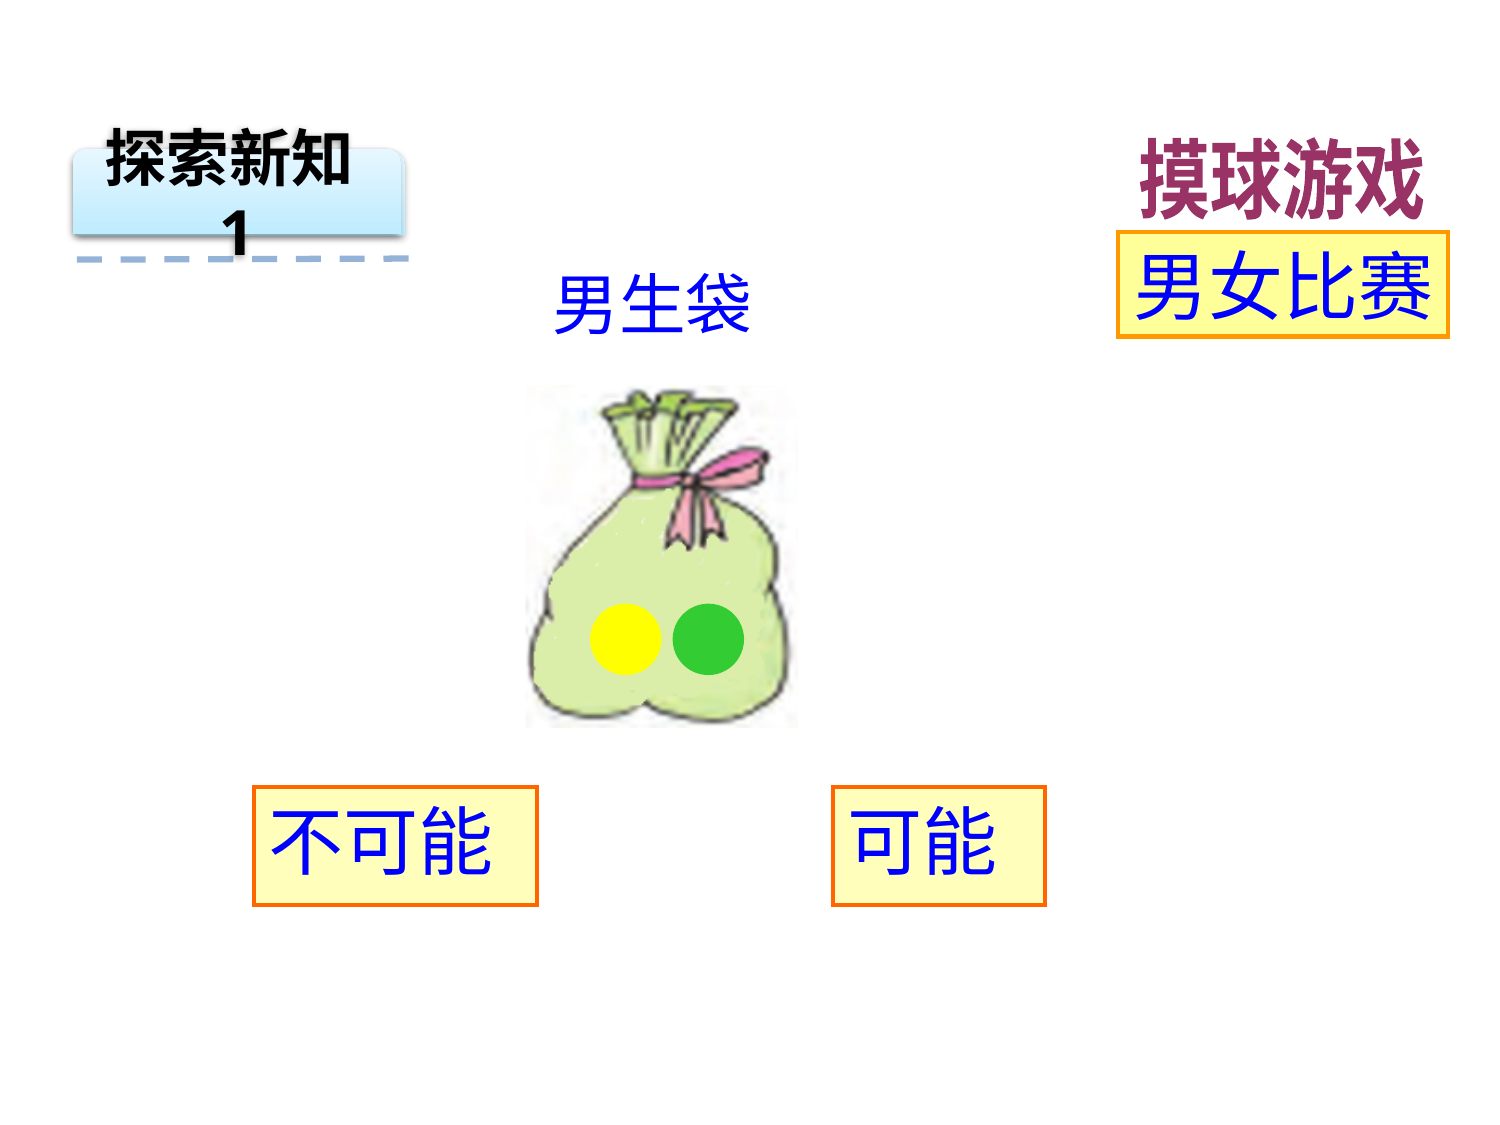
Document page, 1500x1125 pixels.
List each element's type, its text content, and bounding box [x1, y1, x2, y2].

text_box 不可能 [253, 786, 538, 905]
text_box 男女比赛 [1118, 231, 1449, 337]
text_box 男生袋 [537, 255, 768, 351]
text_box 可能 [832, 786, 1046, 905]
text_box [76, 150, 417, 260]
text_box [525, 385, 799, 729]
